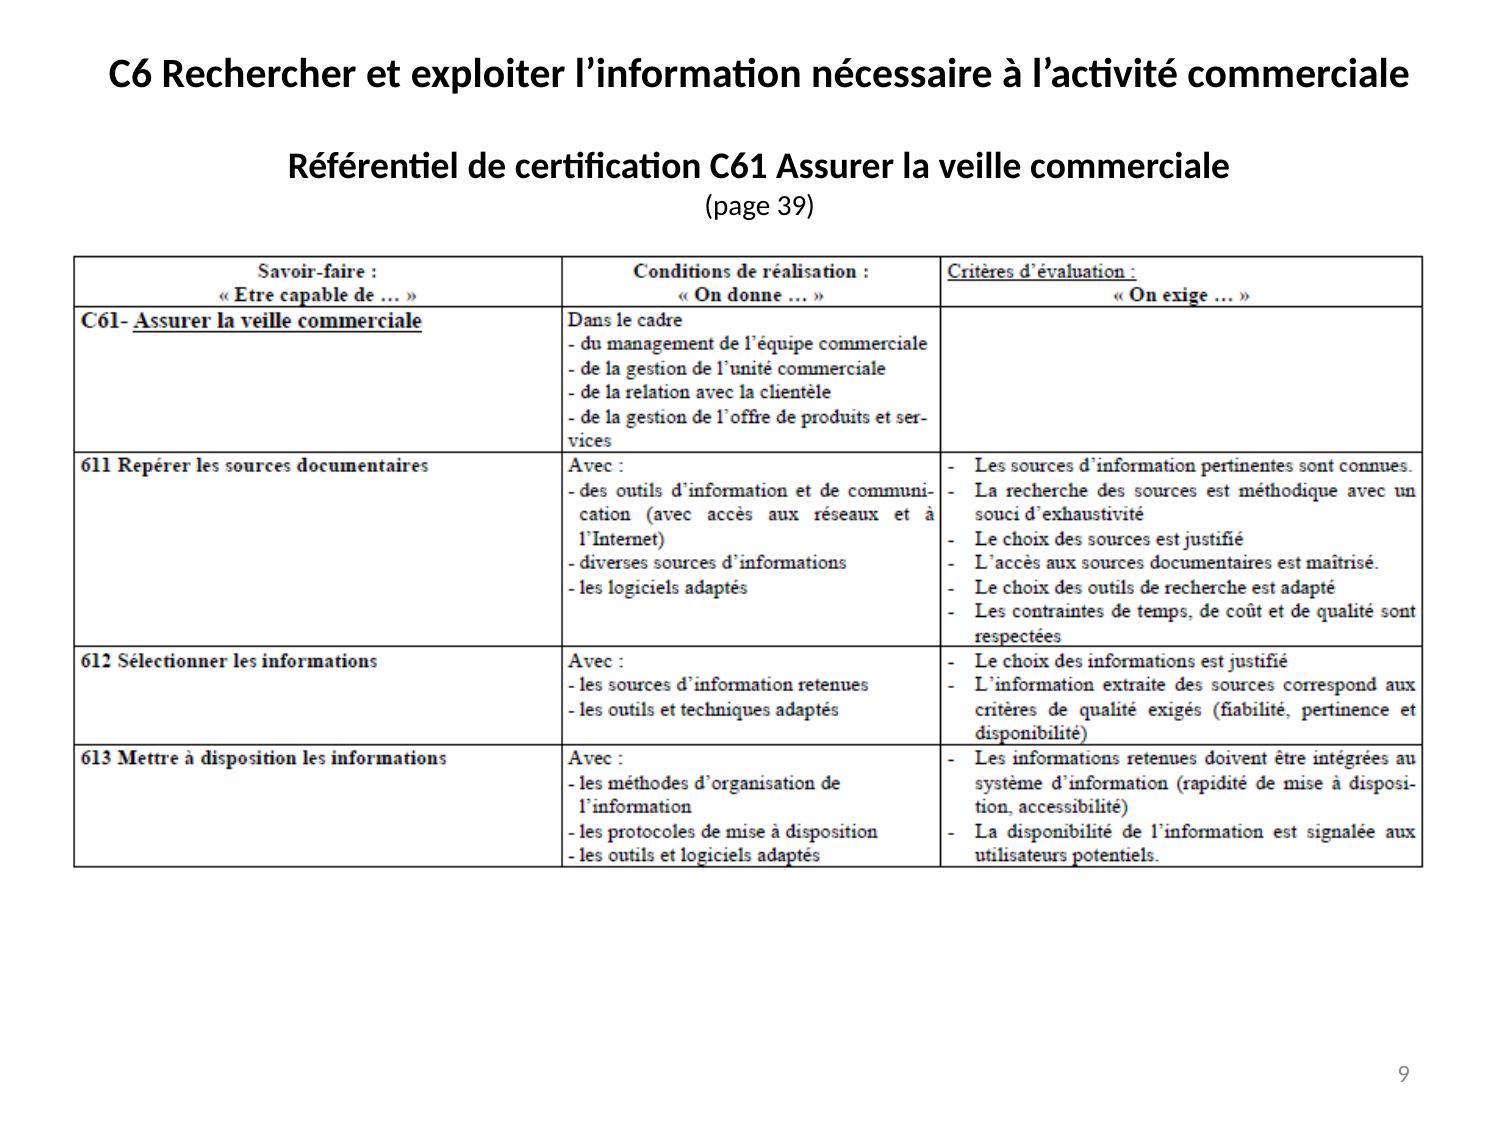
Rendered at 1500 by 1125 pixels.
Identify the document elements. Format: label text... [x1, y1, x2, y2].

slide_number 9 [1074, 1042, 1425, 1103]
picture [72, 253, 1428, 872]
text_box C6 Rechercher et exploiter l’information nécessaire à l’activité commerciale Référentiel de certification C61 Assurer la veille commerciale (page 39) [72, 34, 1447, 232]
